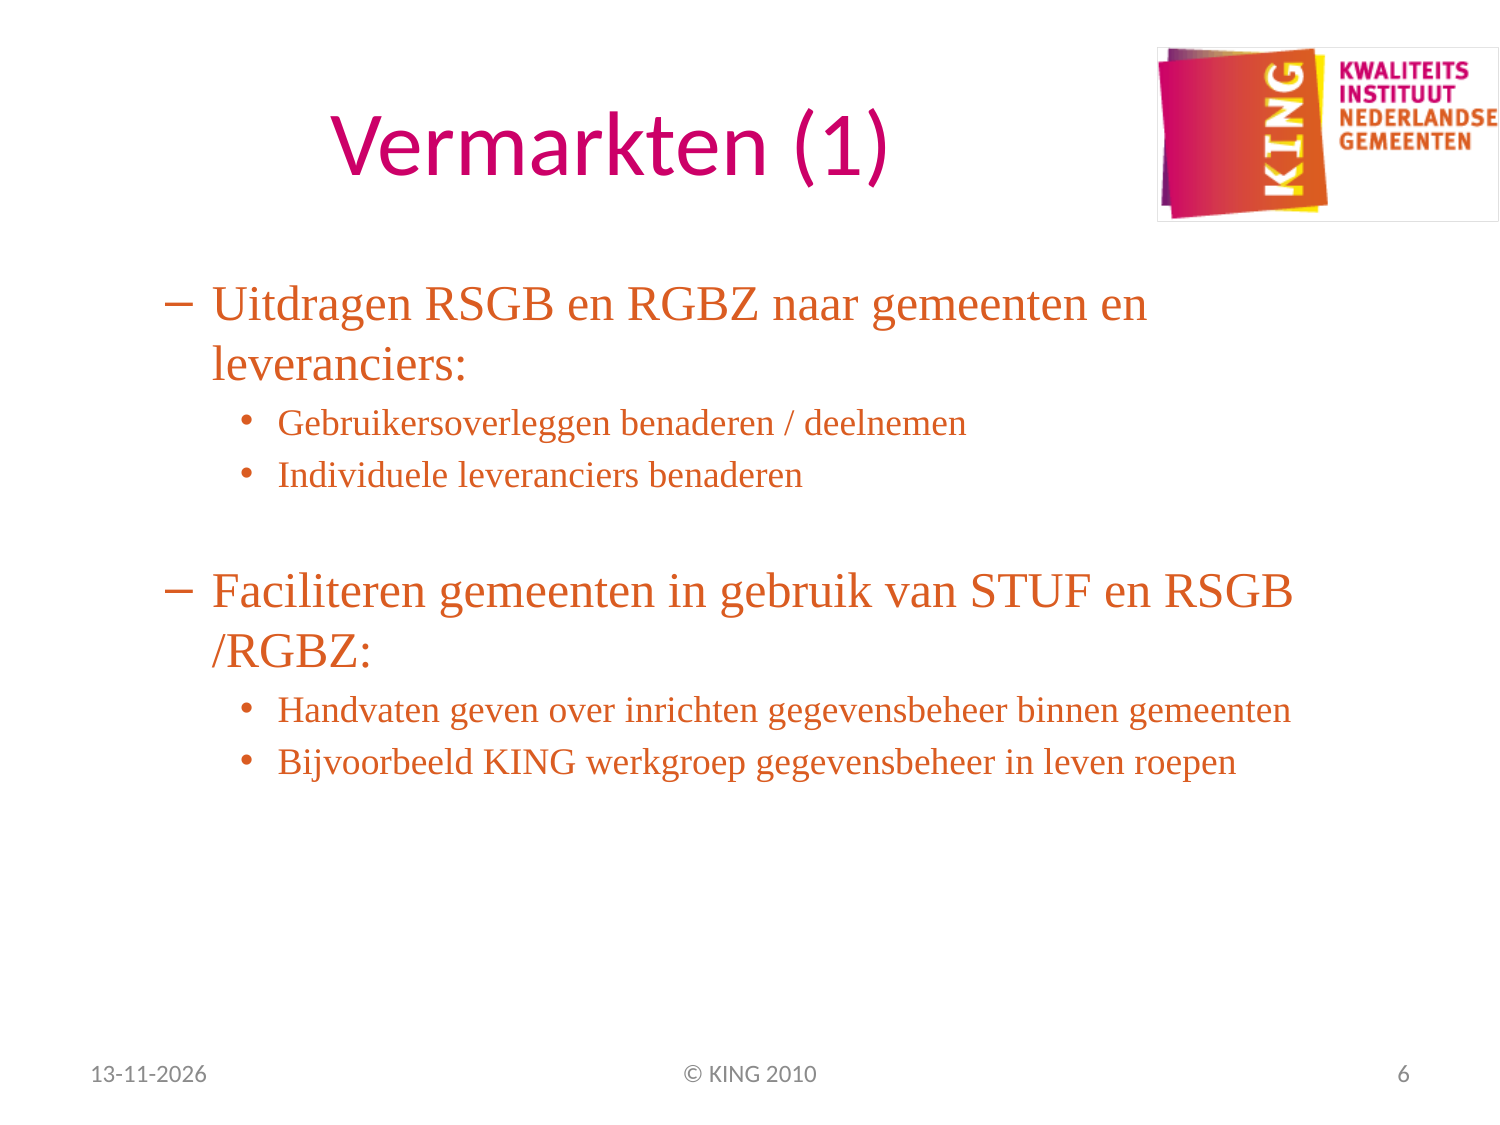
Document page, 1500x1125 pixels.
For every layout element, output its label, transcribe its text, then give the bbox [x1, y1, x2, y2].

title Vermarkten (1) [75, 45, 1149, 233]
list Uitdragen RSGB en RGBZ naar gemeenten en leveranciers: Gebruikersoverleggen benaderen / deelnemen Individuele leveranciers benaderen Faciliteren gemeenten in gebruik van STUF en RSGB /RGBZ: Handvaten geven over inrichten gegevensbeheer binnen gemeenten Bijvoorbeeld KING werkgroep gegevensbeheer in leven roepen [75, 262, 1425, 1005]
picture [1156, 46, 1500, 223]
footer © KING 2010 [512, 1042, 988, 1103]
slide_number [75, 1042, 425, 1103]
slide_number 6 [1074, 1042, 1425, 1103]
